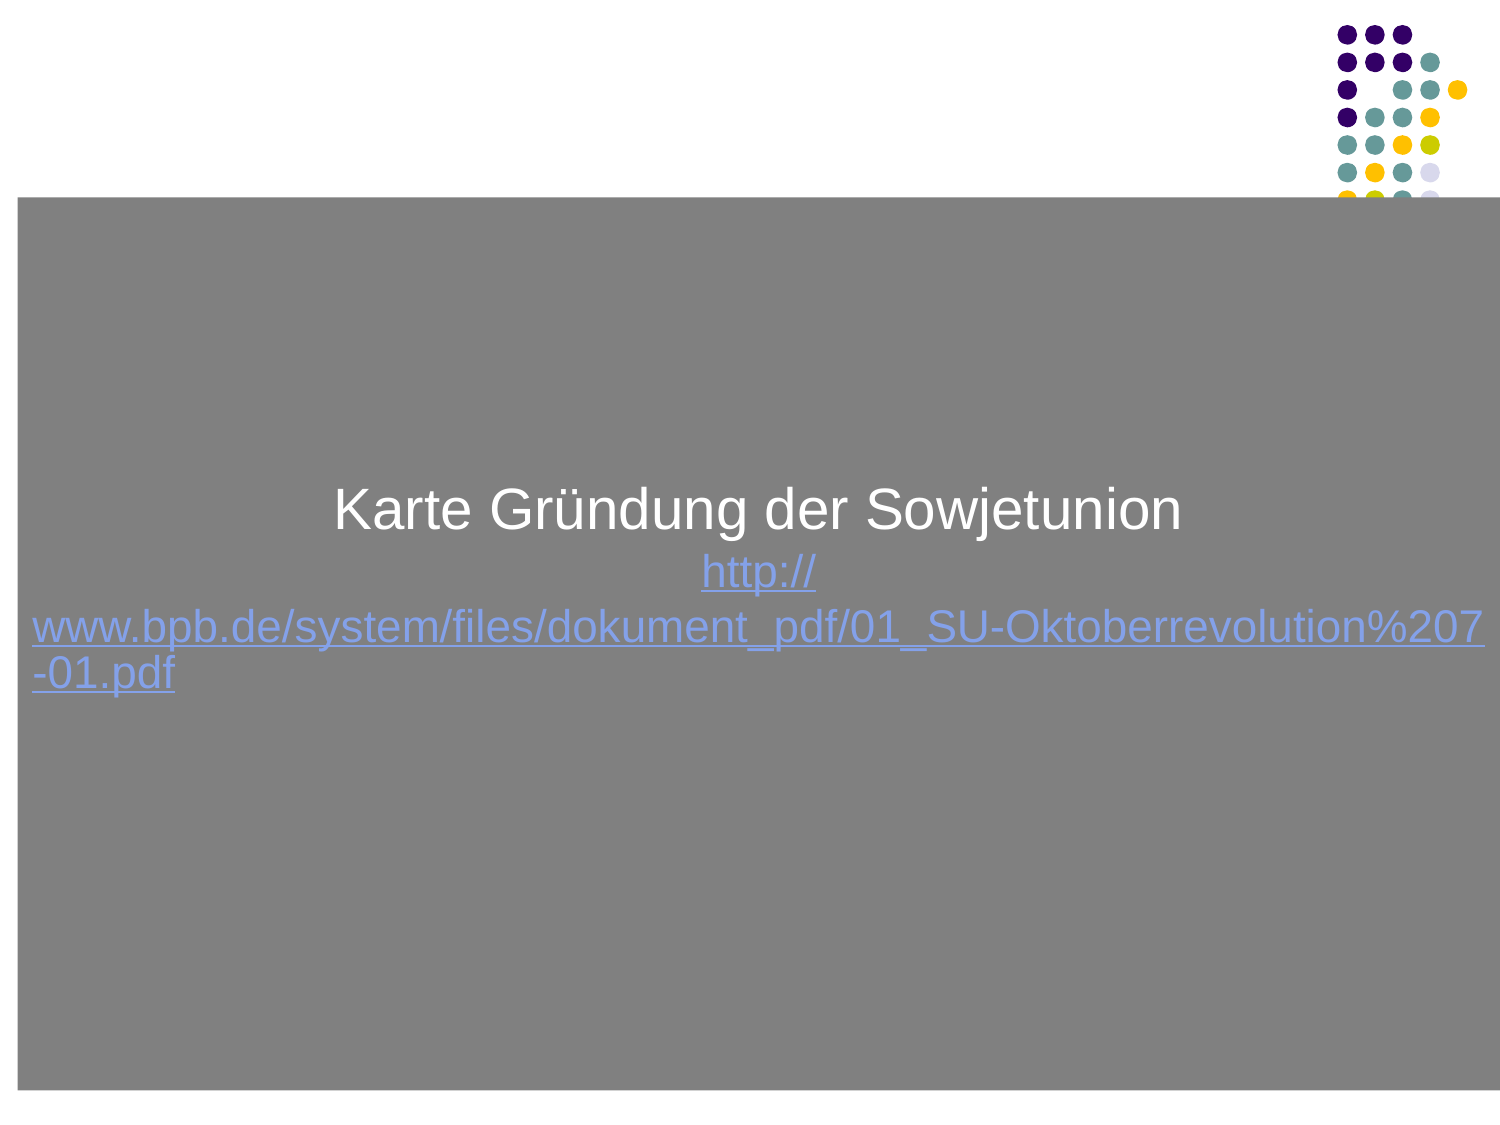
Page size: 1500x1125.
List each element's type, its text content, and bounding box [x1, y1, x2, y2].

text_box Karte Gründung der Sowjetunion http://www.bpb.de/system/files/dokument_pdf/01_SU-Oktoberrevolution%207-01.pdf [17, 197, 1500, 1091]
